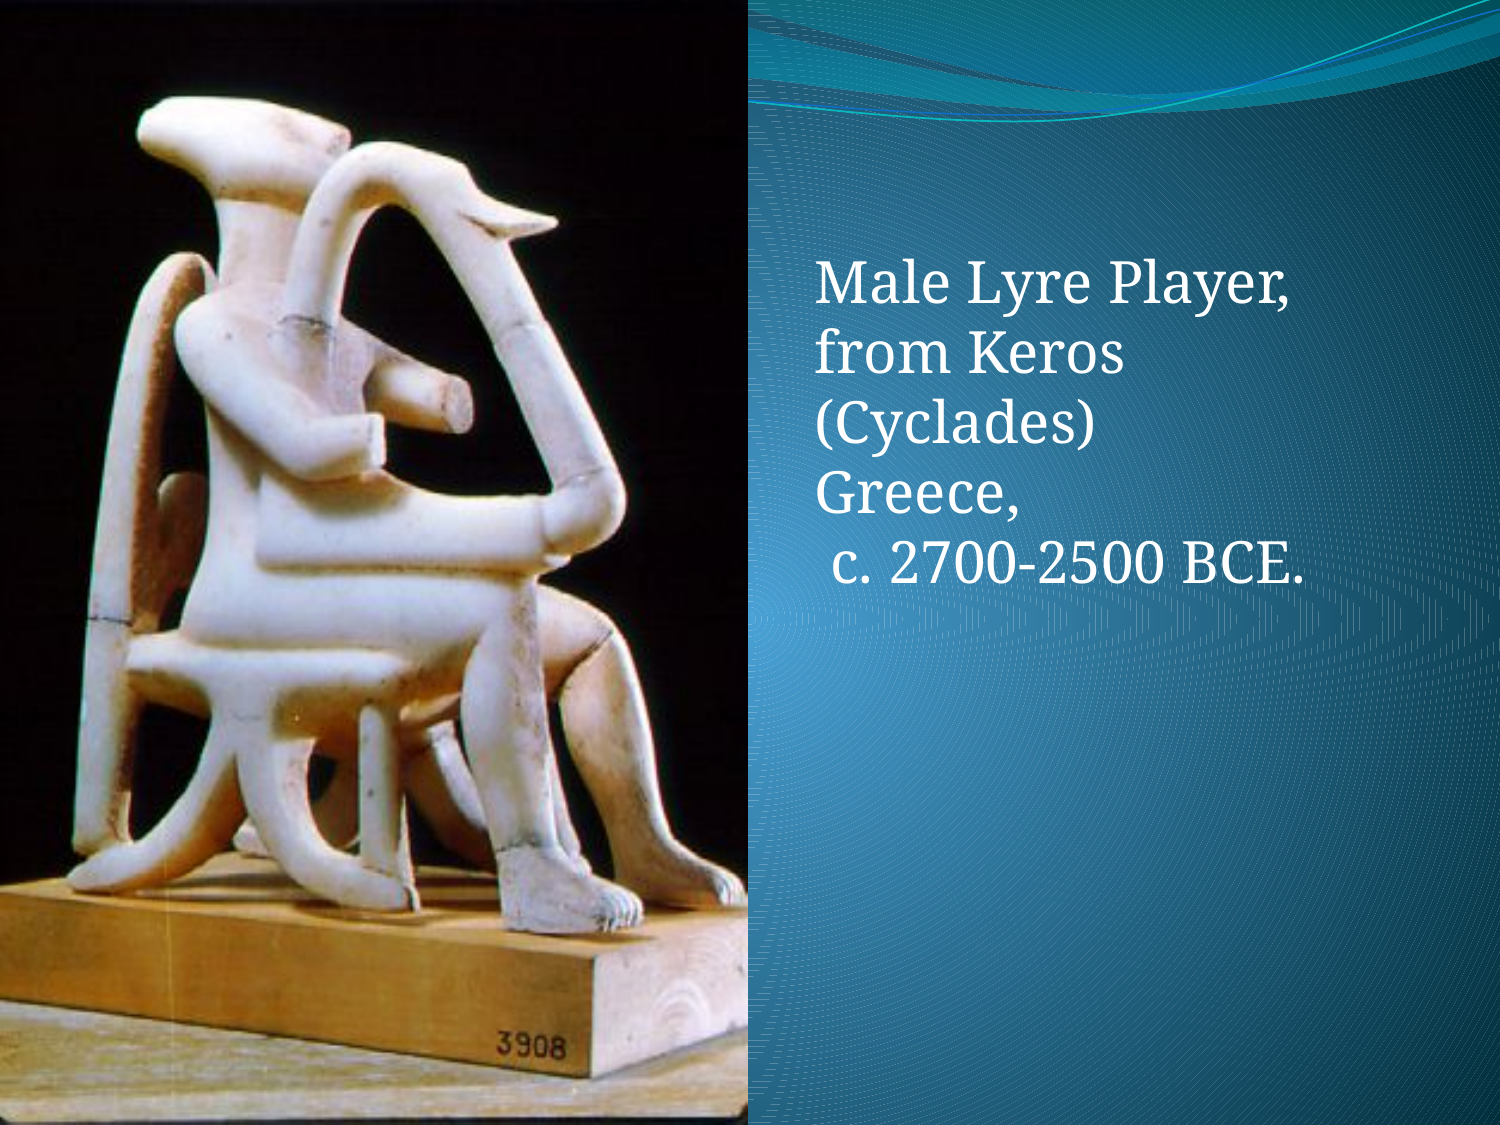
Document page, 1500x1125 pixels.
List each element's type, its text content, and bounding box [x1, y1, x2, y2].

picture [0, 0, 748, 1125]
text_box Male Lyre Player, from Keros (Cyclades) Greece, c. 2700-2500 BCE. [799, 237, 1400, 603]
